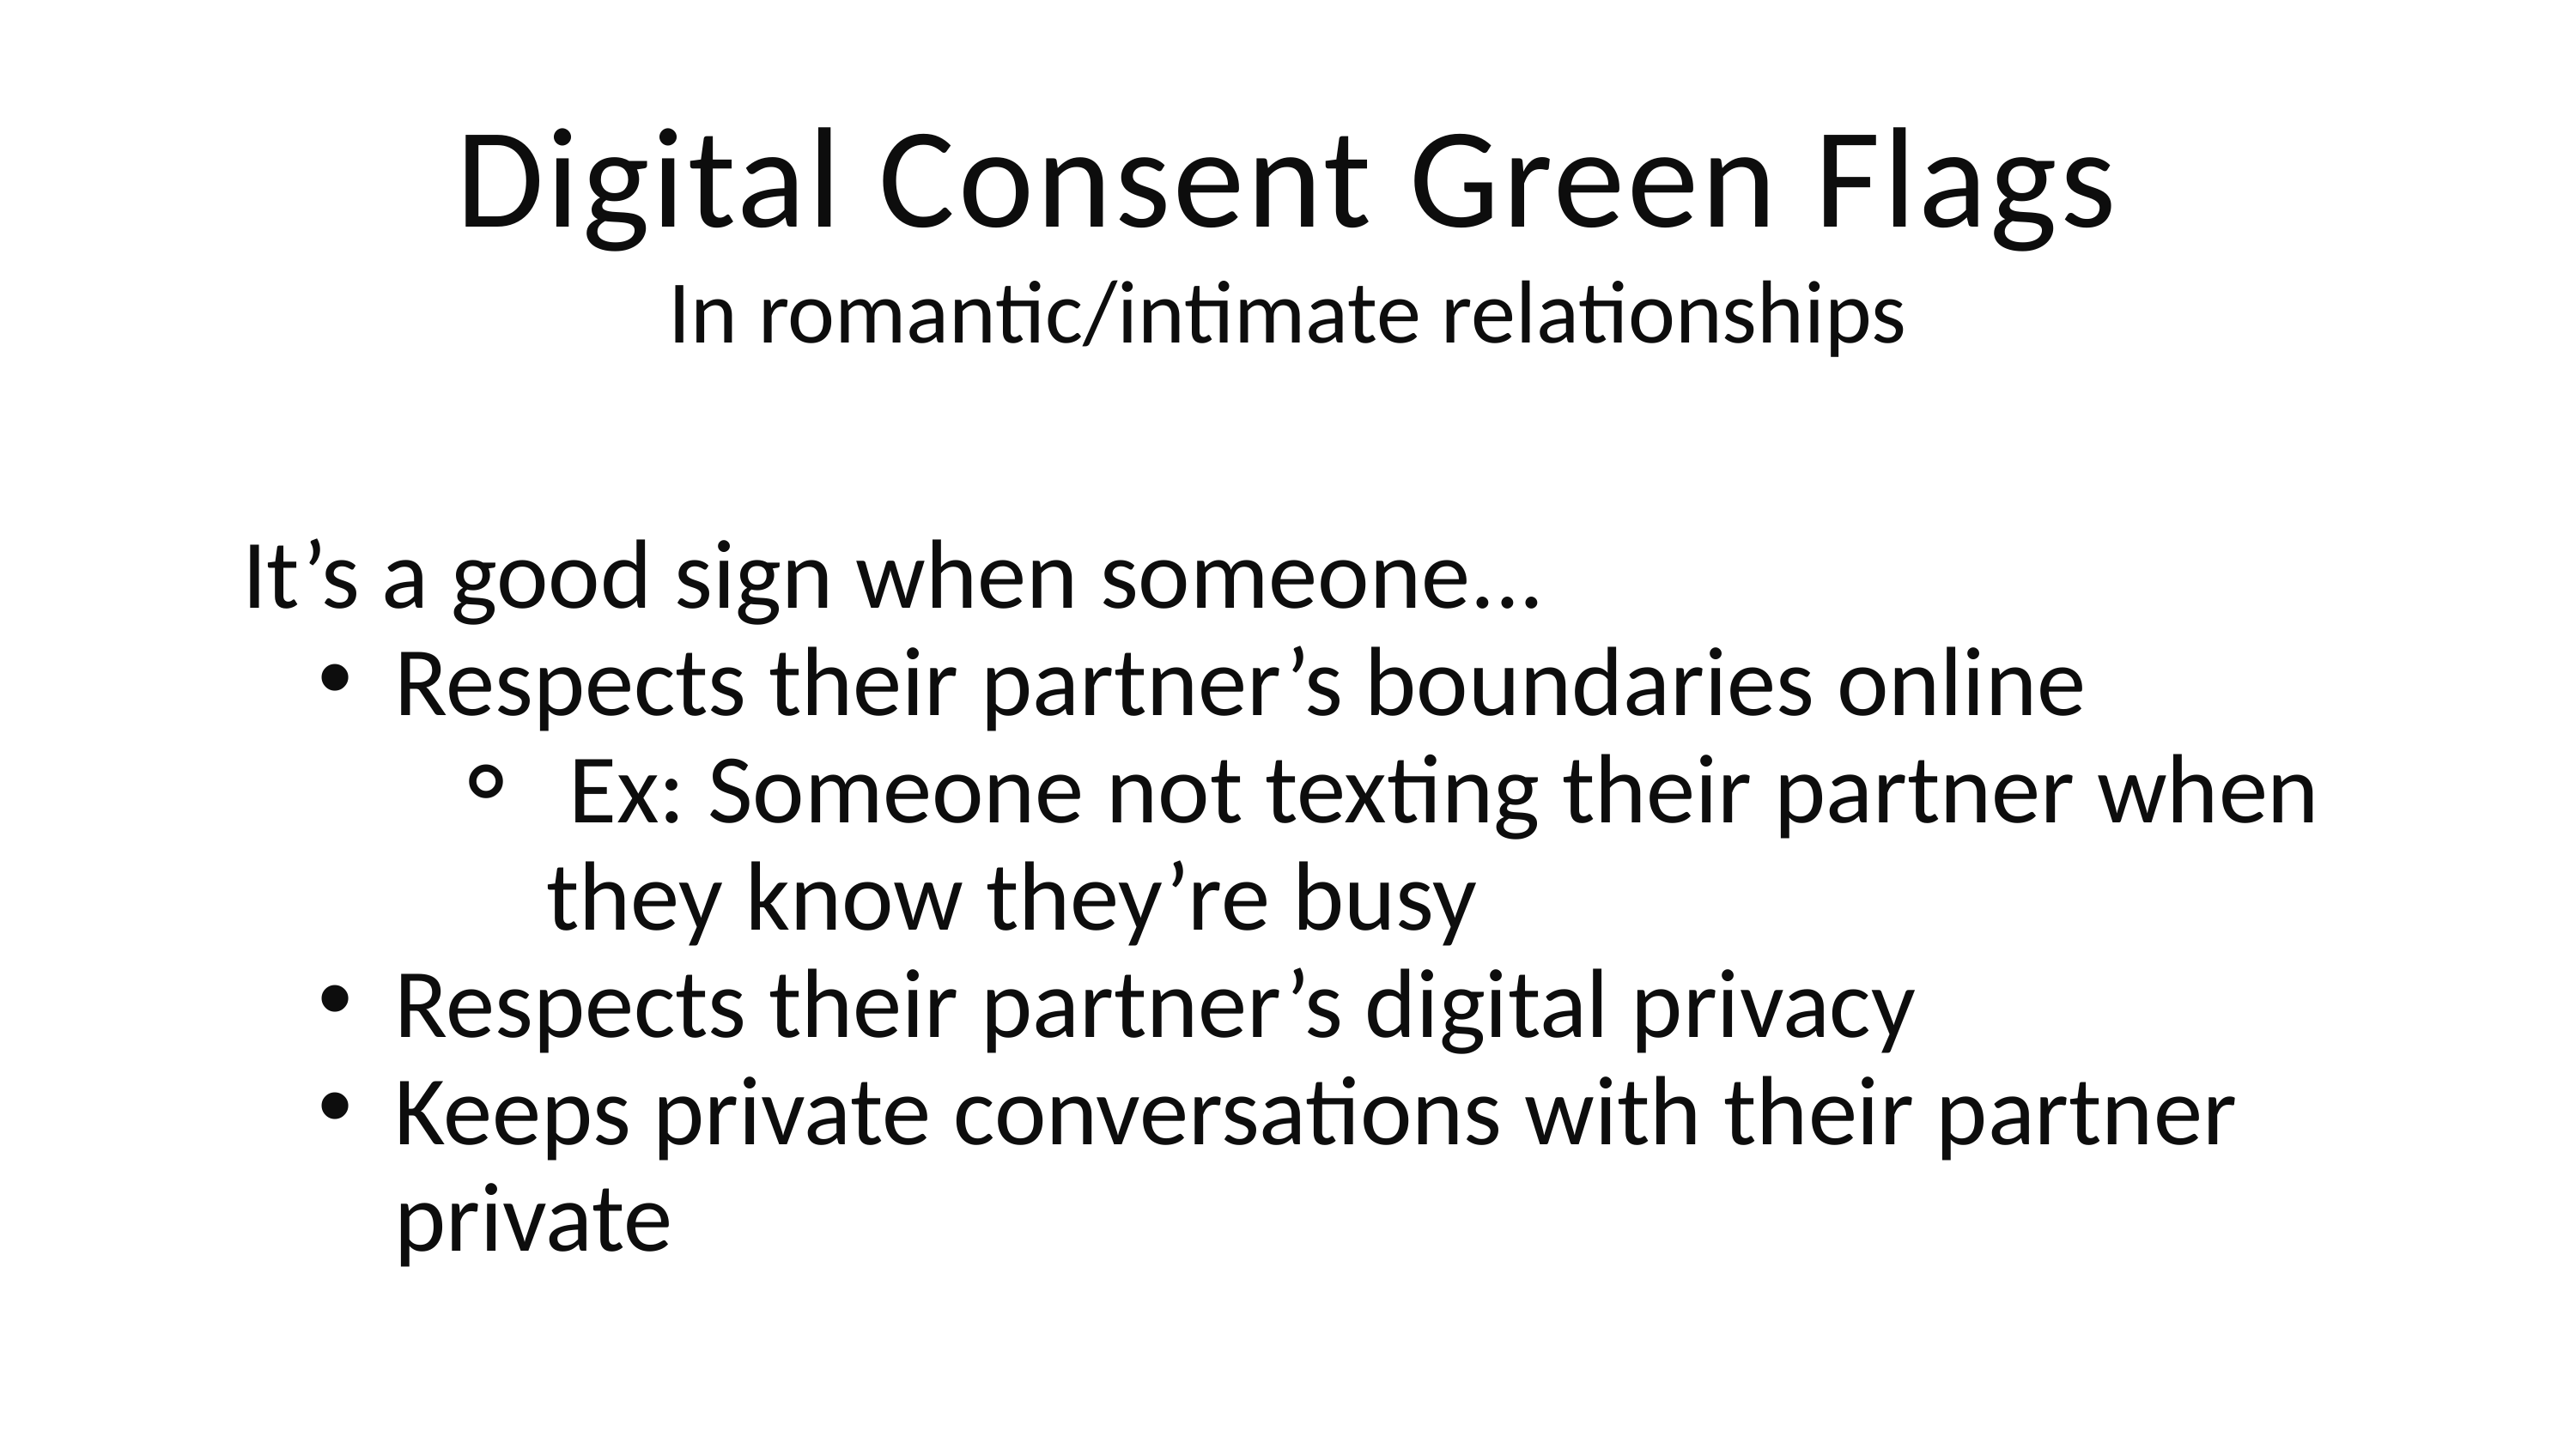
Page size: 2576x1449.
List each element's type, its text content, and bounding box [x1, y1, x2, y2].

text_box It’s a good sign when someone... Respects their partner’s boundaries online Ex: Someone not texting their partner when they know they’re busy Respects their partner’s digital privacy Keeps private conversations with their partner private [242, 520, 2334, 1271]
text_box In romantic/intimate relationships [599, 264, 1977, 361]
text_box Digital Consent Green Flags [409, 125, 2166, 257]
